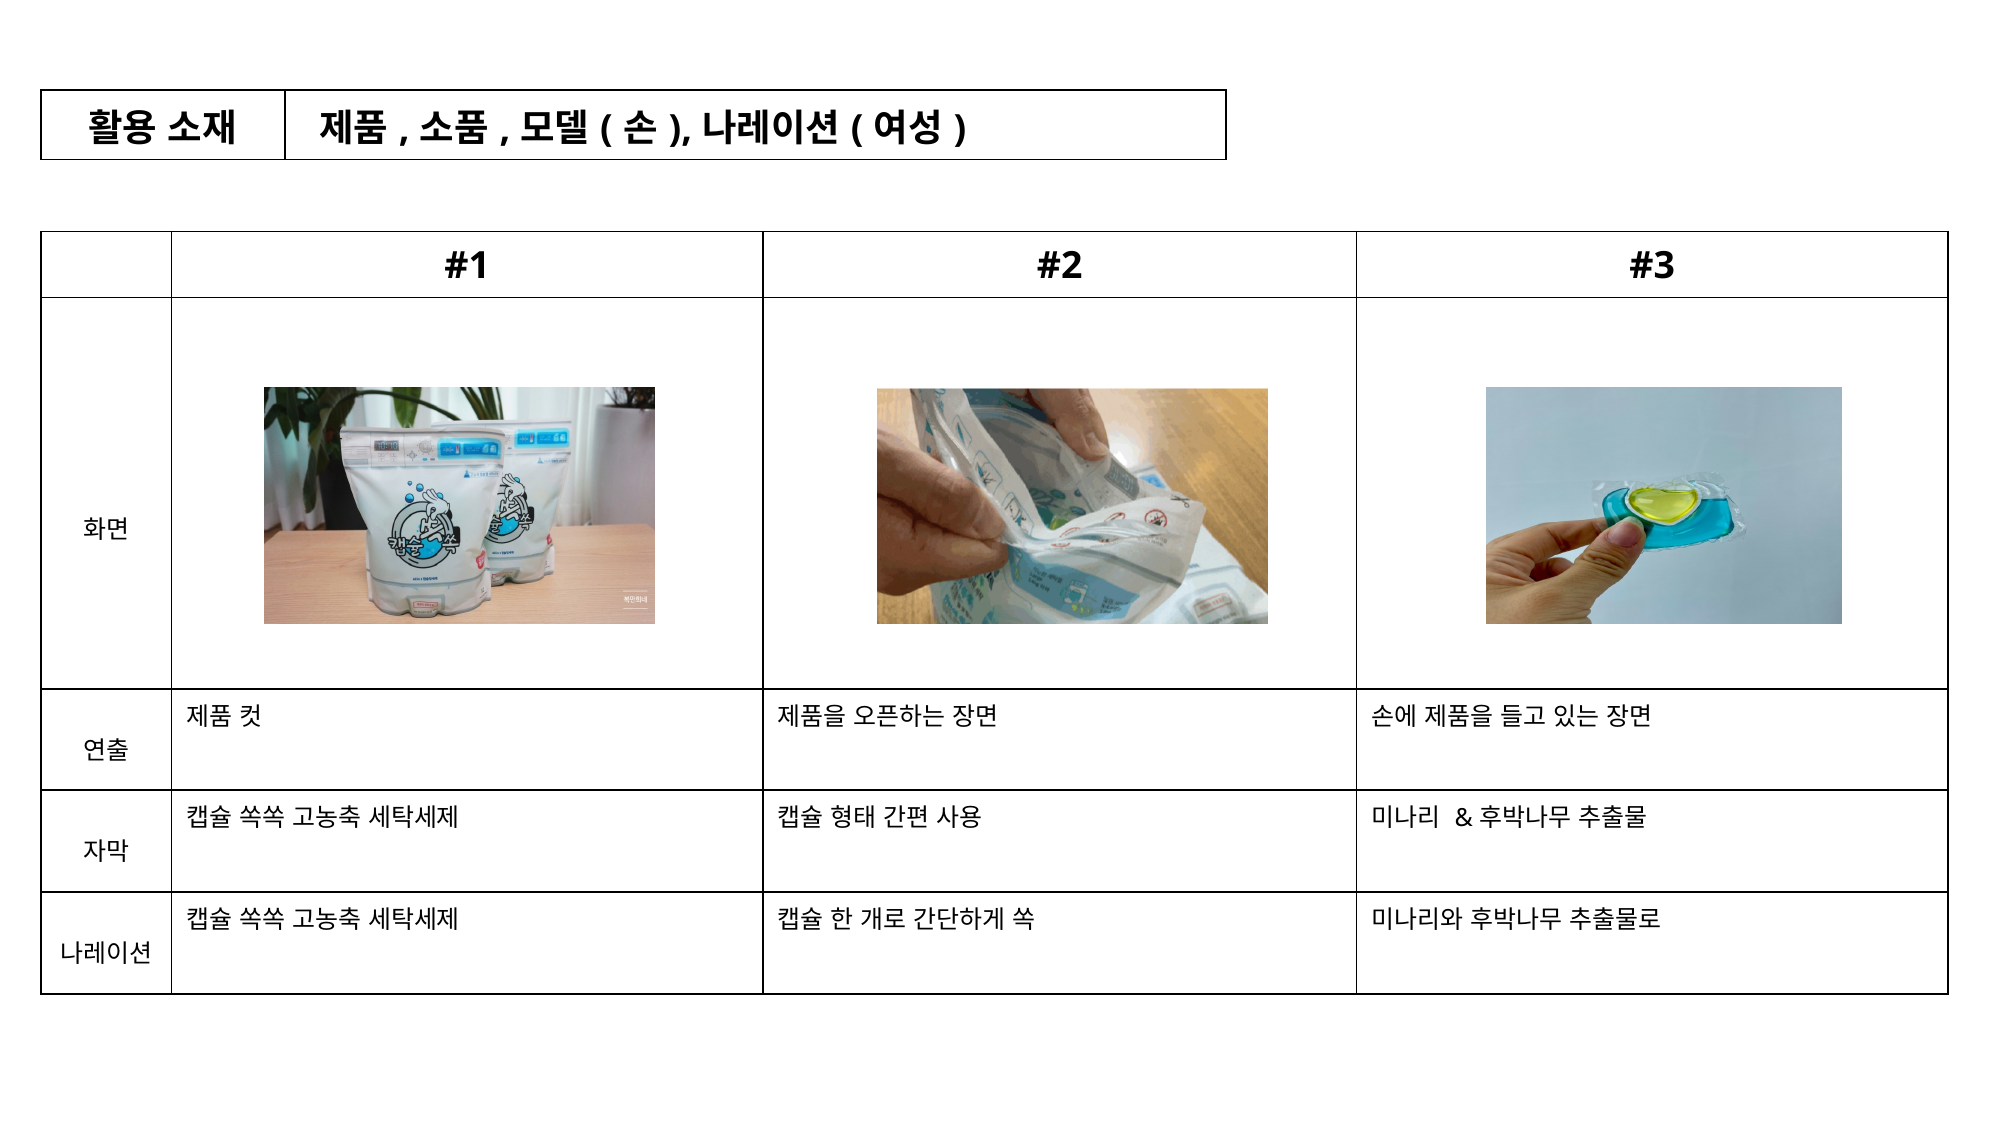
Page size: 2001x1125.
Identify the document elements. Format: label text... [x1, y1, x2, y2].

table_cell [764, 298, 1356, 688]
table_cell 제품 컷 [172, 690, 762, 789]
table_cell 나레이션 [42, 893, 171, 993]
table_cell 캡슐 한 개로 간단하게 쏙 [764, 893, 1356, 993]
picture [877, 387, 1268, 624]
picture [263, 387, 655, 624]
table_header 활용 소재 [42, 91, 284, 159]
table_cell 자막 [42, 791, 171, 891]
table_header 제품,소품,모델(손),나레이션(여성) [286, 91, 1225, 159]
table_cell 미나리 &후박나무 추출물 [1357, 791, 1947, 891]
table_header #3 [1357, 232, 1947, 297]
table_header #1 [172, 232, 762, 297]
picture [1486, 387, 1842, 624]
table_cell [1357, 298, 1947, 688]
table_header [42, 232, 171, 297]
table_cell 연출 [42, 690, 171, 789]
table_cell 손에 제품을 들고 있는 장면 [1357, 690, 1947, 789]
table_cell 캡슐 쏙쏙 고농축 세탁세제 [172, 791, 762, 891]
table_cell 캡슐 쏙쏙 고농축 세탁세제 [172, 893, 762, 993]
table_cell 미나리와 후박나무 추출물로 [1357, 893, 1947, 993]
table_header #2 [764, 232, 1356, 297]
table_cell 캡슐 형태 간편 사용 [764, 791, 1356, 891]
table_cell [172, 298, 762, 688]
table_cell 제품을 오픈하는 장면 [764, 690, 1356, 789]
table_cell 화면 [42, 298, 171, 688]
